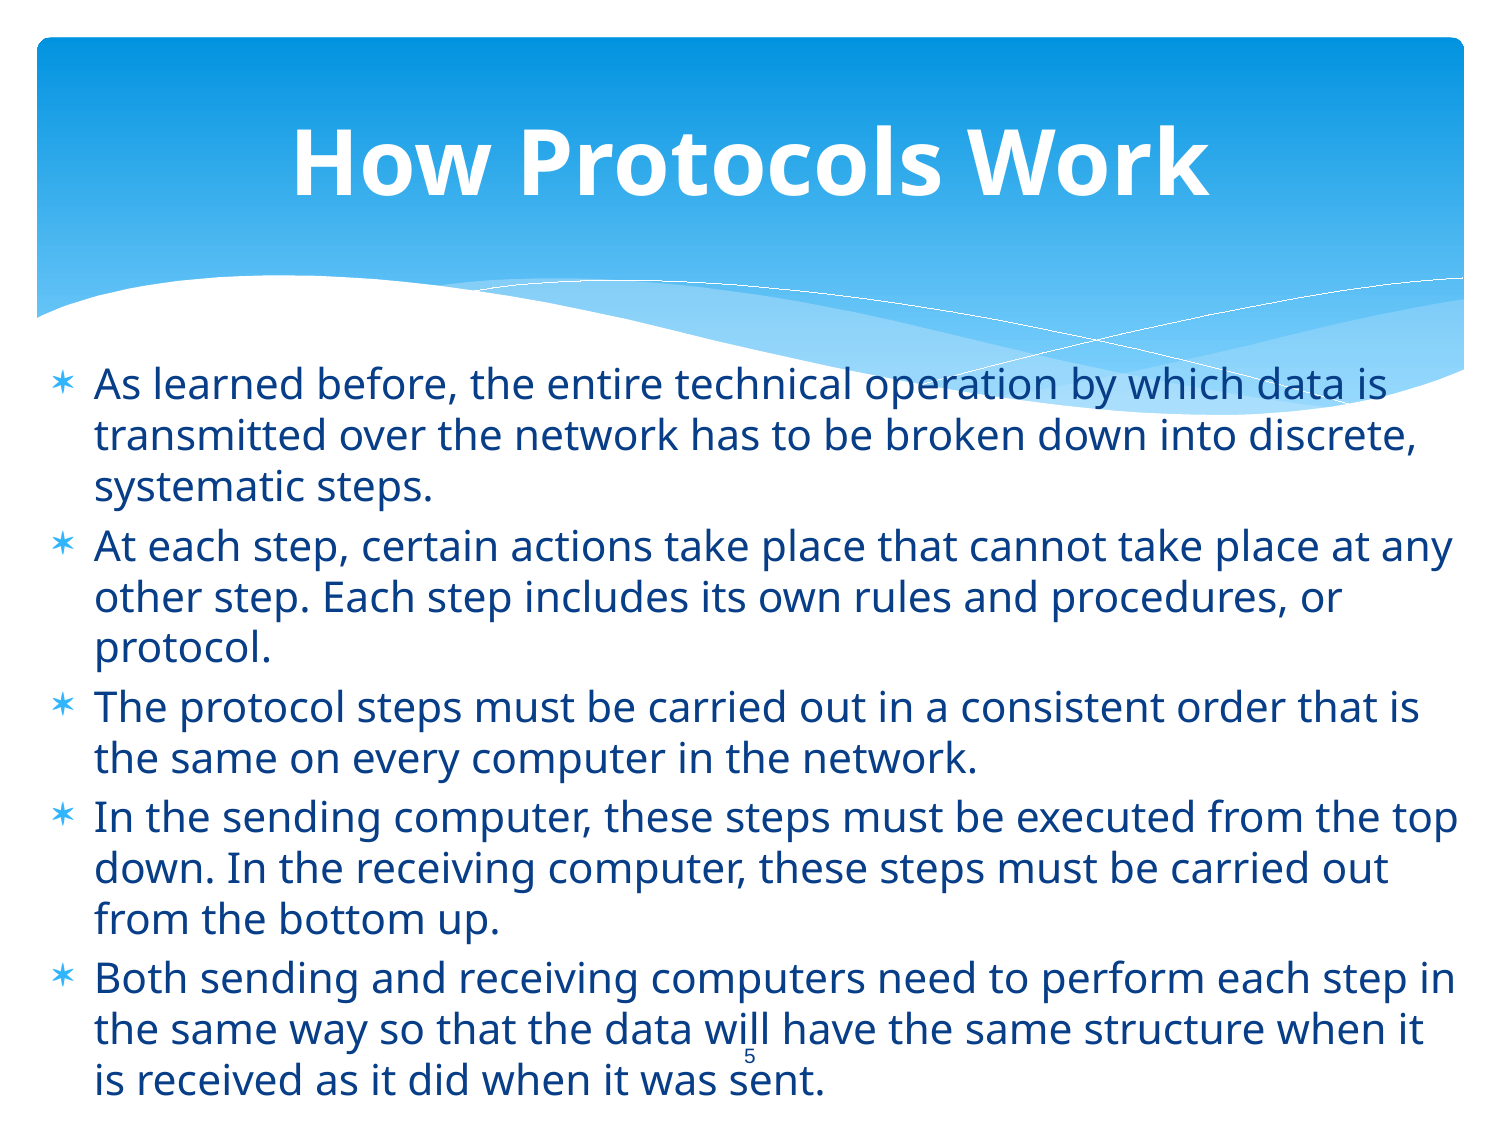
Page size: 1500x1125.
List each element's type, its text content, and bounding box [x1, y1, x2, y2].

title How Protocols Work [75, 55, 1425, 261]
list As learned before, the entire technical operation by which data is transmitted over the network has to be broken down into discrete, systematic steps. At each step, certain actions take place that cannot take place at any other step. Each step includes its own rules and procedures, or protocol. The protocol steps must be carried out in a consistent order that is the same on every computer in the network. In the sending computer, these steps must be executed from the top down. In the receiving computer, these steps must be carried out from the bottom up. Both sending and receiving computers need to perform each step in the same way so that the data will have the same structure when it is received as it did when it was sent. [37, 350, 1475, 1113]
slide_number 5 [654, 1025, 846, 1086]
